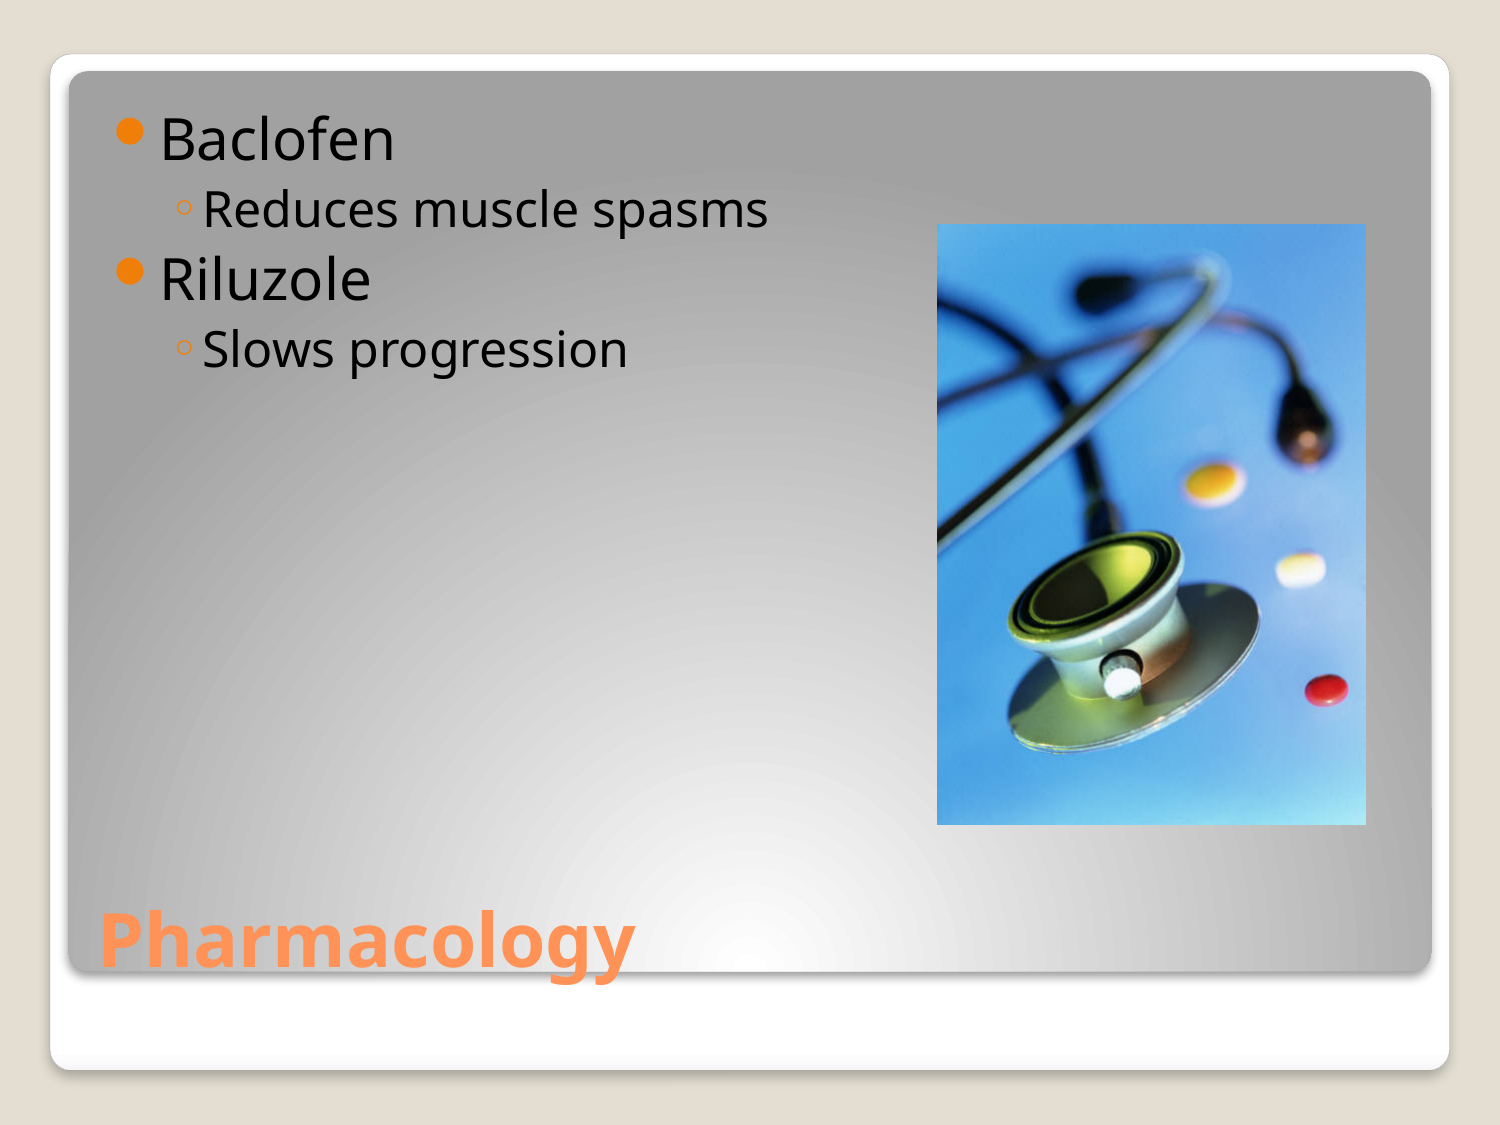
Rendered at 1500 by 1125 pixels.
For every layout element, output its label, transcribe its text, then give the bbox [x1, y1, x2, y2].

picture [937, 224, 1366, 826]
title Pharmacology [82, 817, 1425, 990]
list Baclofen Reduces muscle spasms Riluzole Slows progression [82, 86, 1425, 774]
